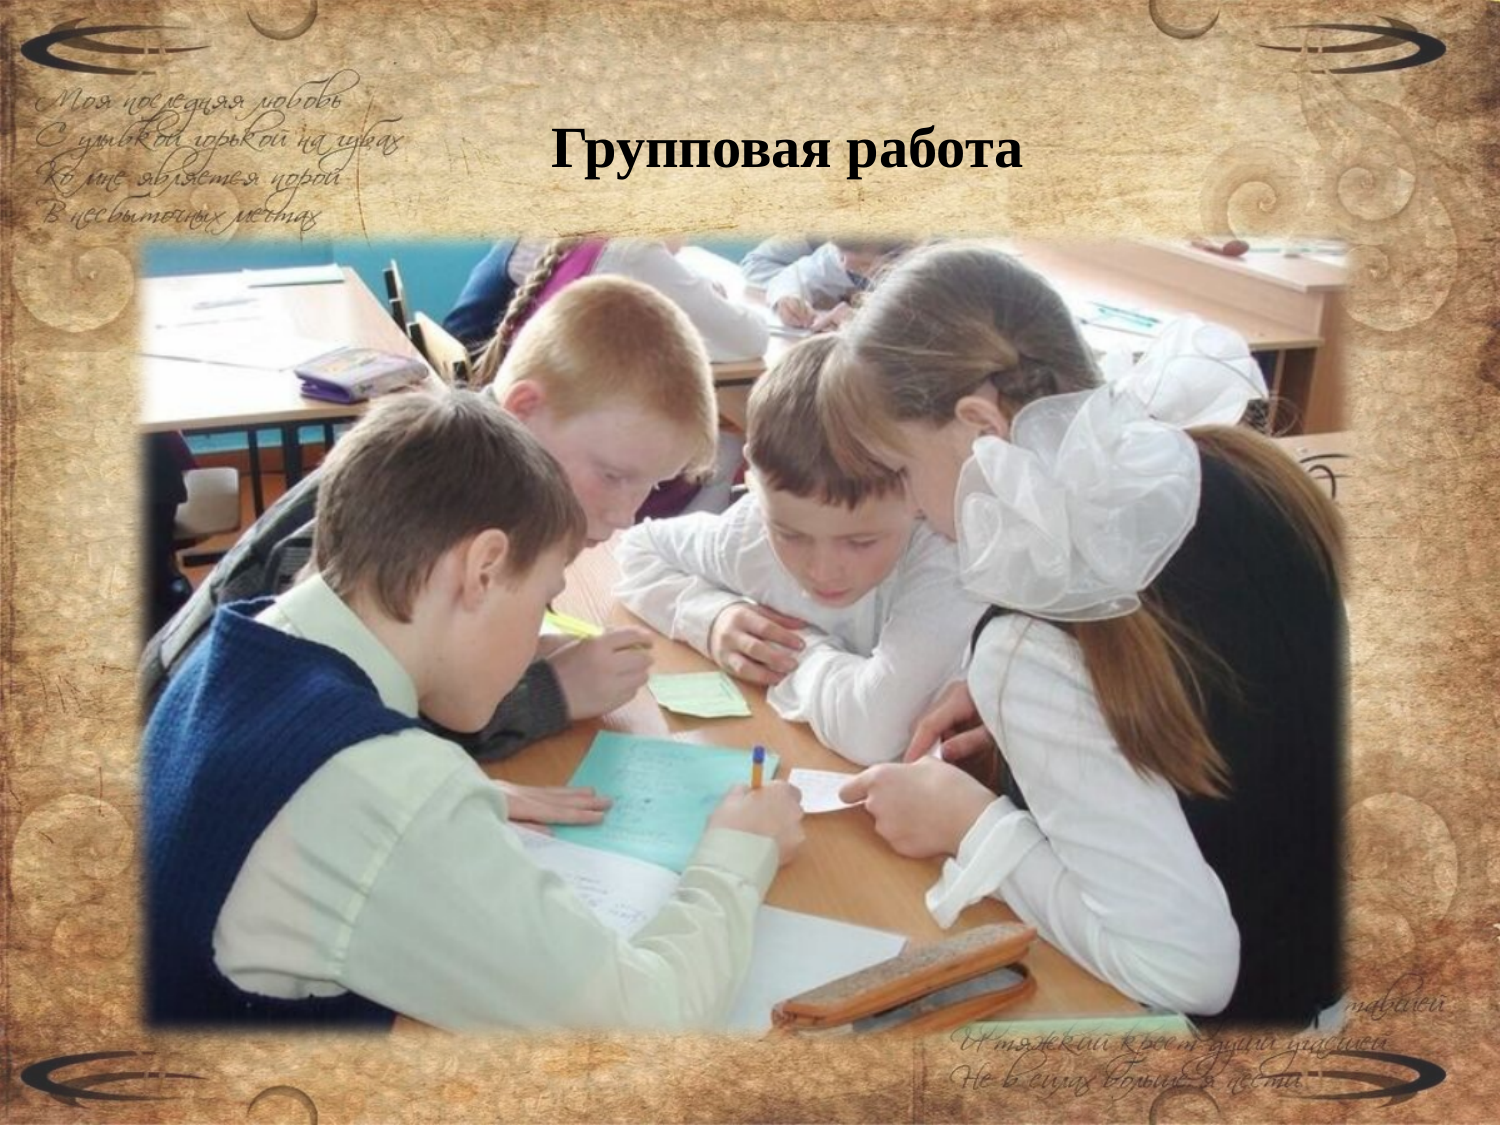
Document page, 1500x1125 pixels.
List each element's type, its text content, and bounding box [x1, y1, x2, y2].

title Групповая работа [112, 50, 1463, 238]
picture [124, 224, 1365, 1051]
